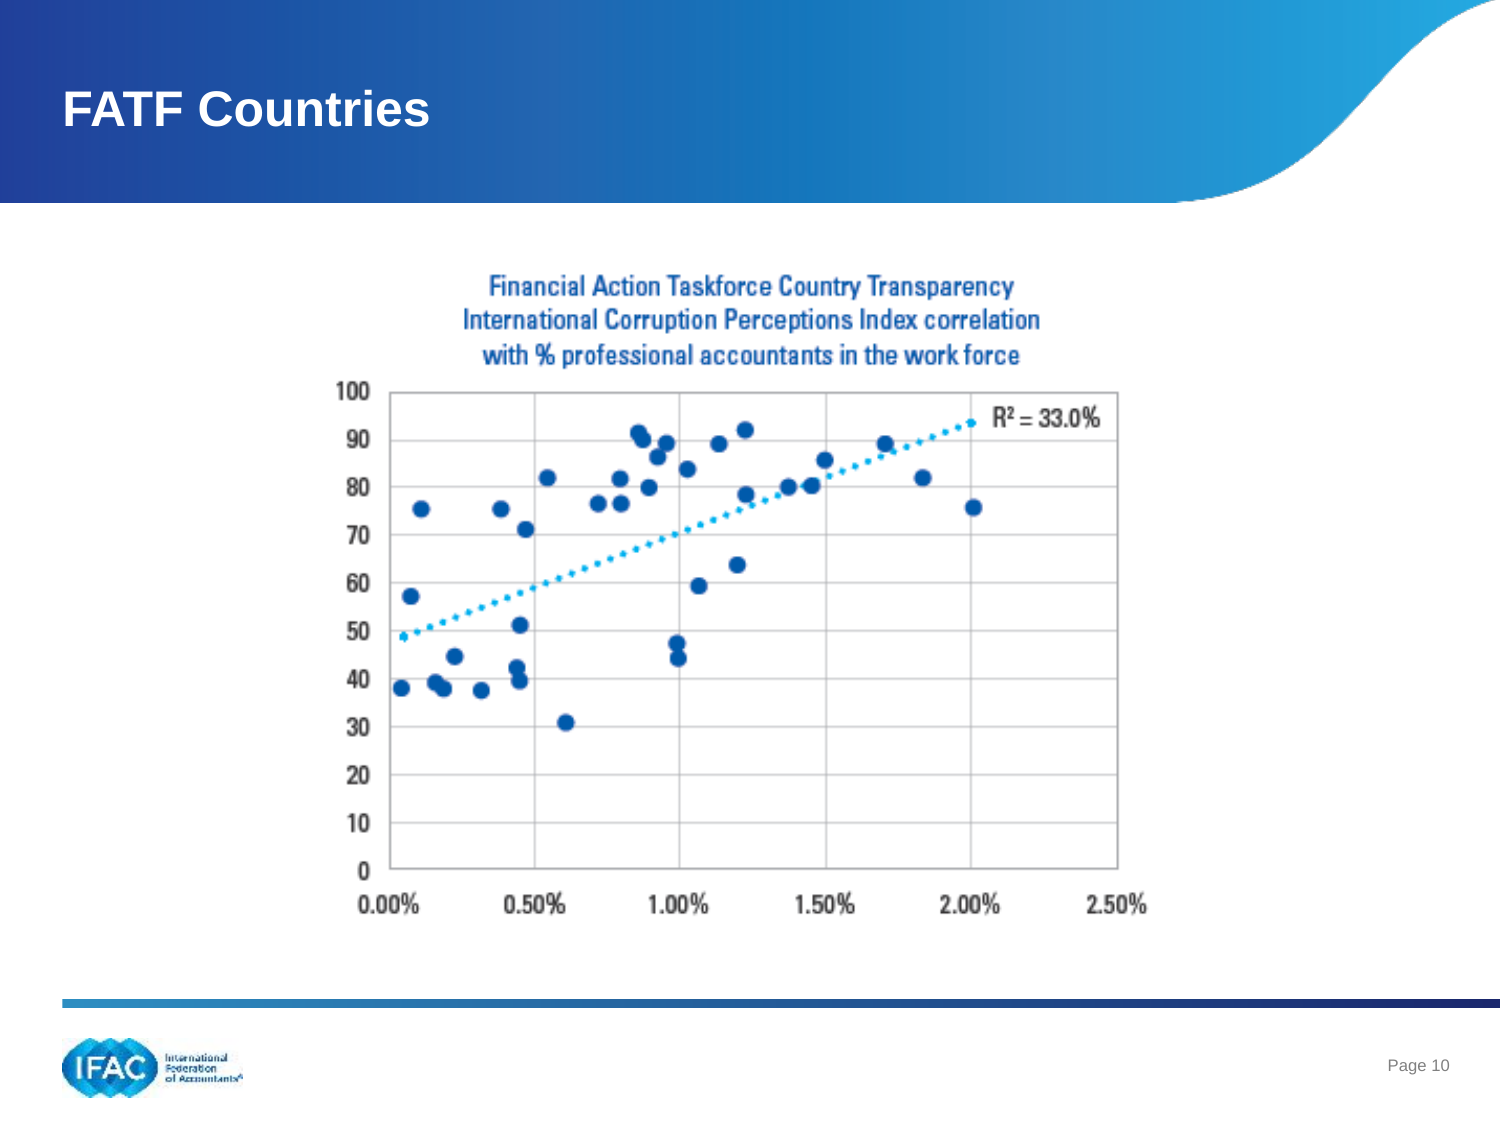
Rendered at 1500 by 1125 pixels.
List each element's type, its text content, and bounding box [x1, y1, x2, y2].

picture [0, 0, 1497, 203]
title FATF Countries [62, 62, 1300, 150]
picture [62, 1038, 243, 1098]
picture [312, 241, 1155, 934]
